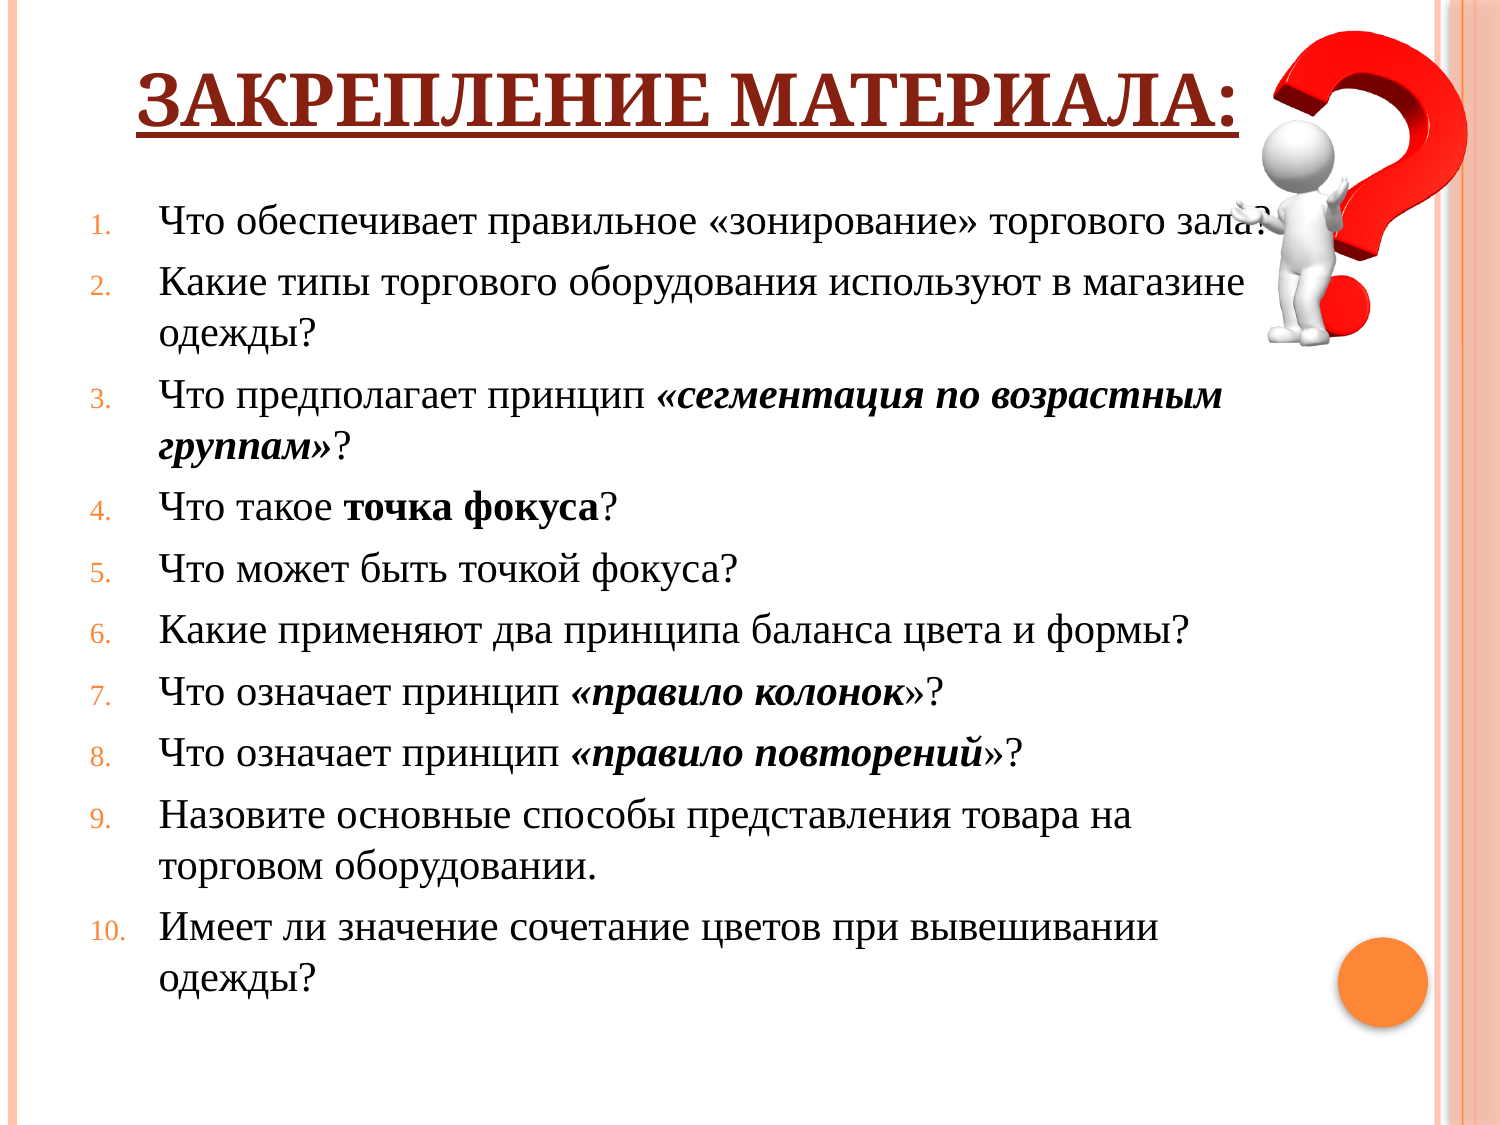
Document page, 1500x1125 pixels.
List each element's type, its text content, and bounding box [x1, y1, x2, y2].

list Что обеспечивает правильное «зонирование» торгового зала? Какие типы торгового оборудования используют в магазине одежды? Что предполагает принцип «сегментация по возрастным группам»? Что такое точка фокуса? Что может быть точкой фокуса? Какие применяют два принципа баланса цвета и формы? Что означает принцип «правило колонок»? Что означает принцип «правило повторений»? Назовите основные способы представления товара на торговом оборудовании. Имеет ли значение сочетание цветов при вывешивании одежды? [75, 184, 1300, 1062]
title Закрепление материала: [75, 45, 1151, 149]
picture [1156, 18, 1500, 363]
